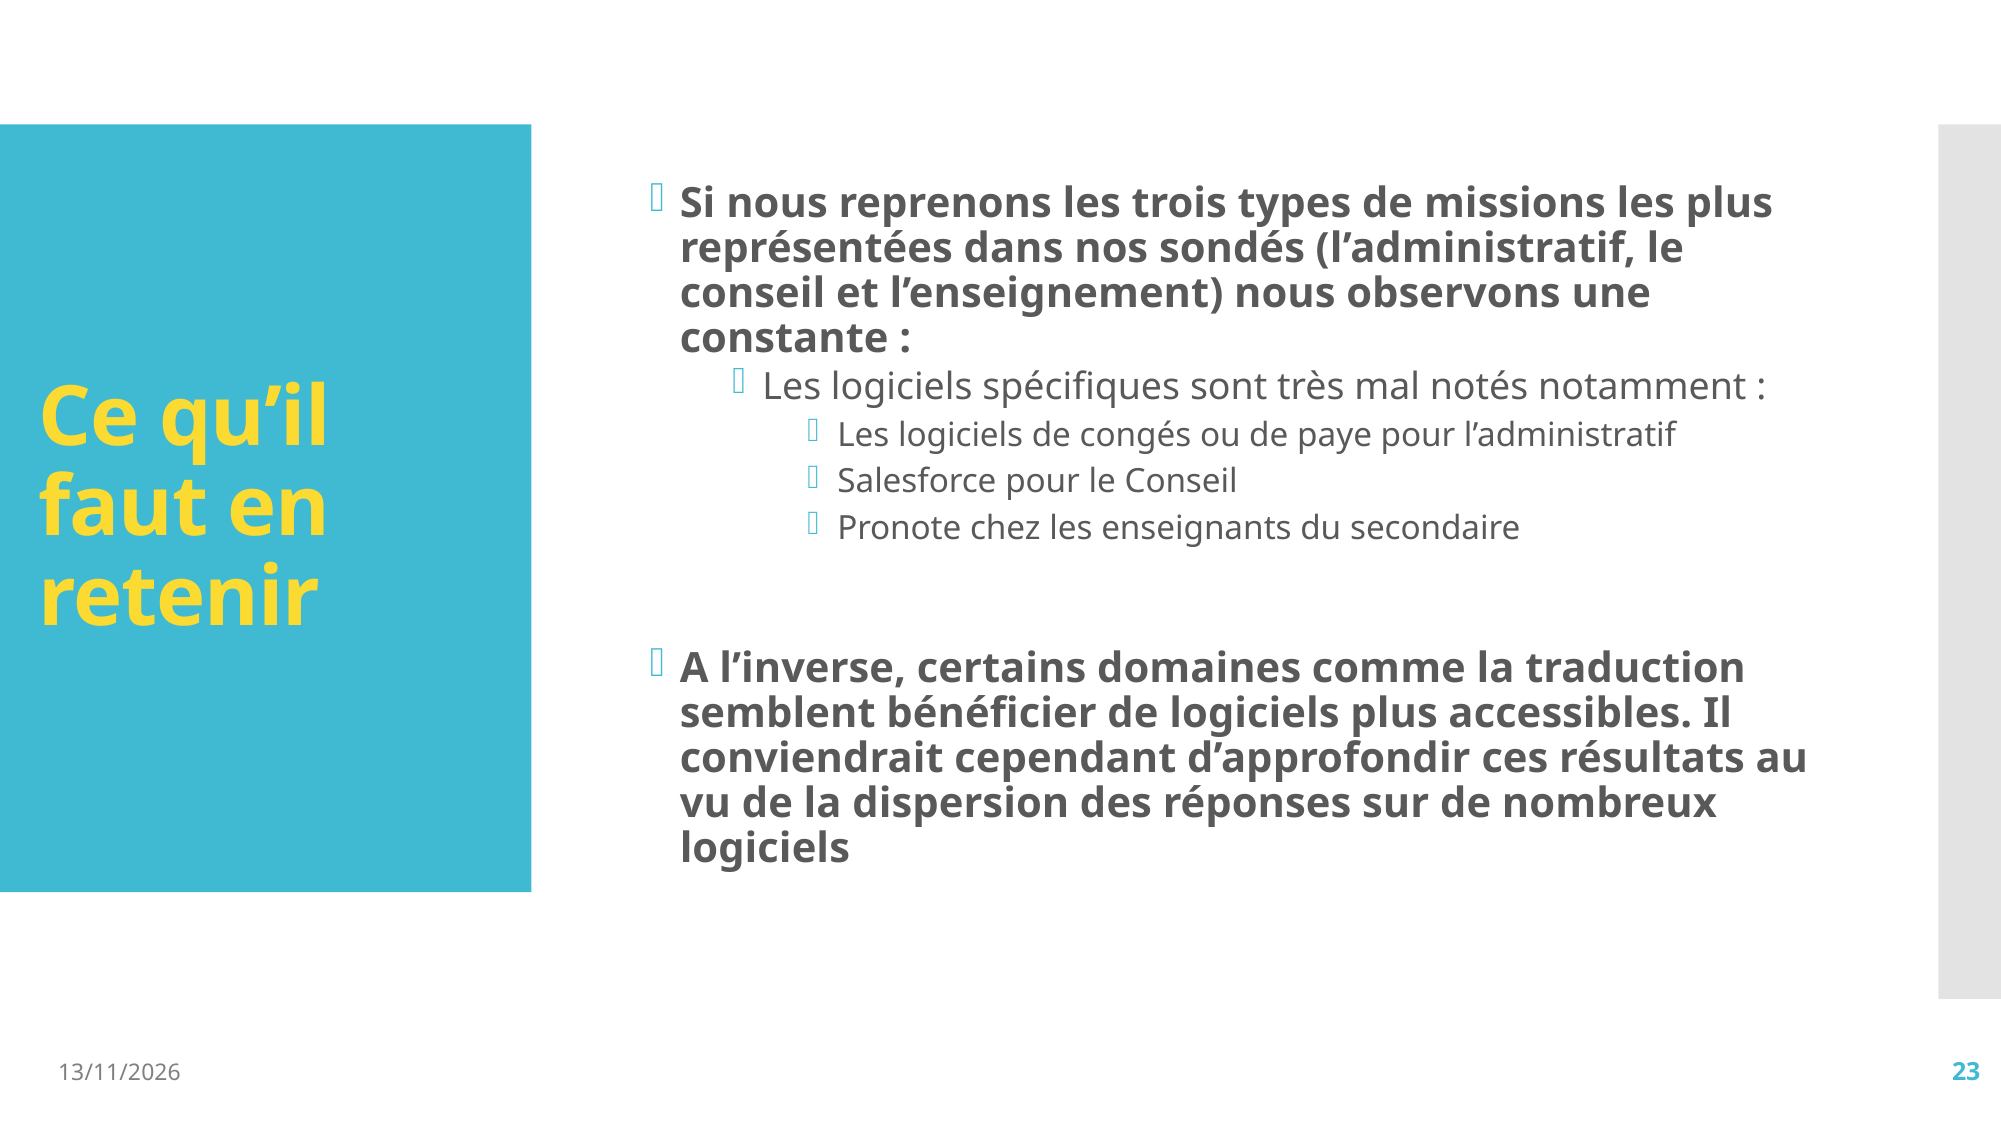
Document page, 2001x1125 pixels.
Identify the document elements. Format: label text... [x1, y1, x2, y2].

slide_number 23 [1744, 1042, 1996, 1103]
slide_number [43, 1042, 493, 1103]
list Si nous reprenons les trois types de missions les plus représentées dans nos sondés (l’administratif, le conseil et l’enseignement) nous observons une constante : Les logiciels spécifiques sont très mal notés notamment : Les logiciels de congés ou de paye pour l’administratif Salesforce pour le Conseil Pronote chez les enseignants du secondaire A l’inverse, certains domaines comme la traduction semblent bénéficier de logiciels plus accessibles. Il conviendrait cependant d’approfondir ces résultats au vu de la dispersion des réponses sur de nombreux logiciels [634, 141, 1835, 982]
title Ce qu’il faut en retenir [23, 130, 508, 886]
